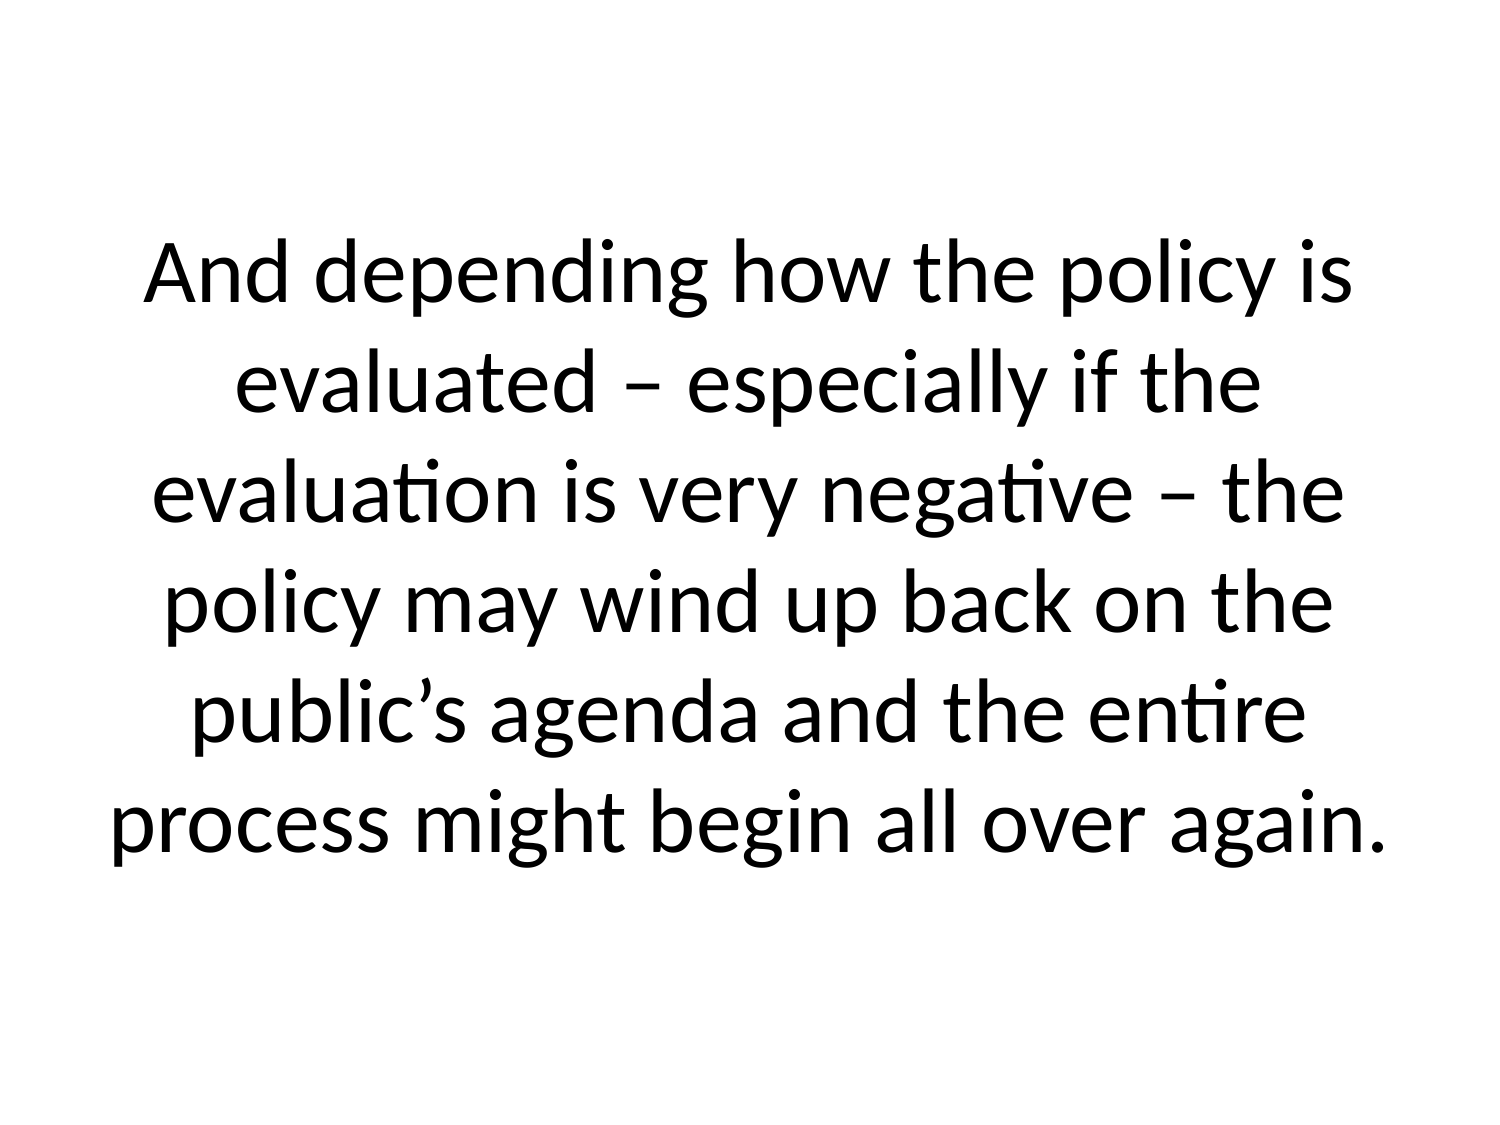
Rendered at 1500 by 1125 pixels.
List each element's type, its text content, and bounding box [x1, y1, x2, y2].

title And depending how the policy is evaluated – especially if the evaluation is very negative – the policy may wind up back on the public’s agenda and the entire process might begin all over again. [75, 45, 1425, 1038]
